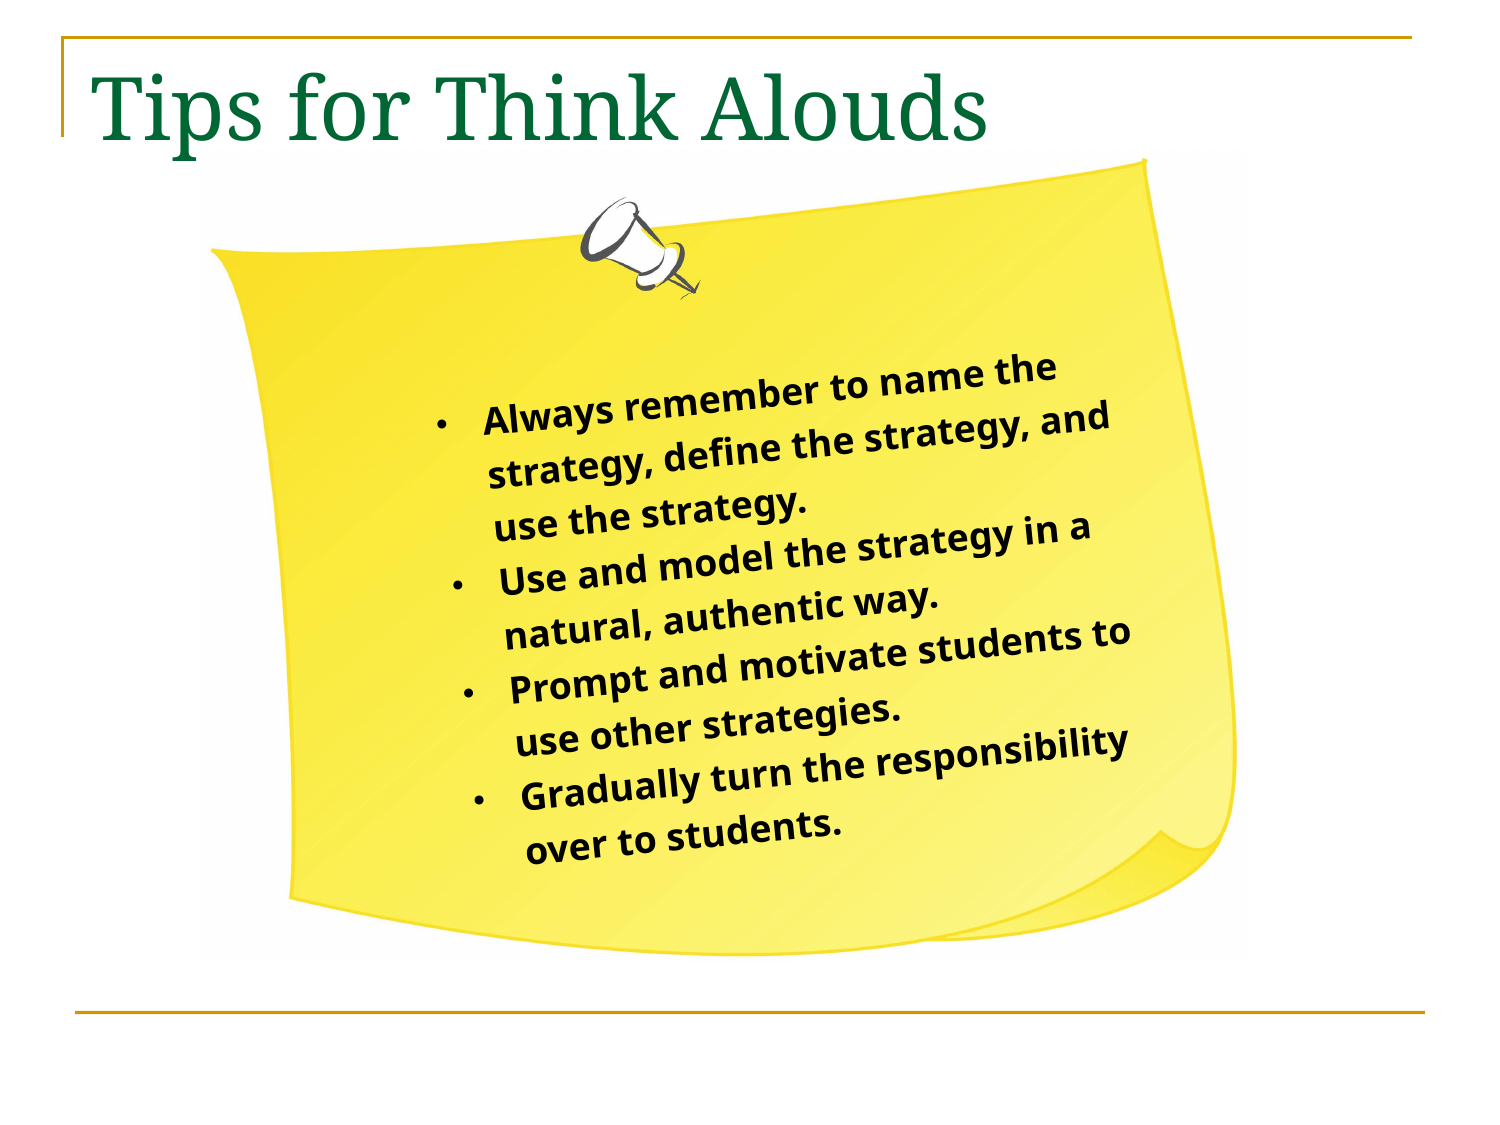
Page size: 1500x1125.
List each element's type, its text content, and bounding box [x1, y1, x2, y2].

picture [199, 147, 1251, 963]
title Tips for Think Alouds [74, 45, 1426, 233]
